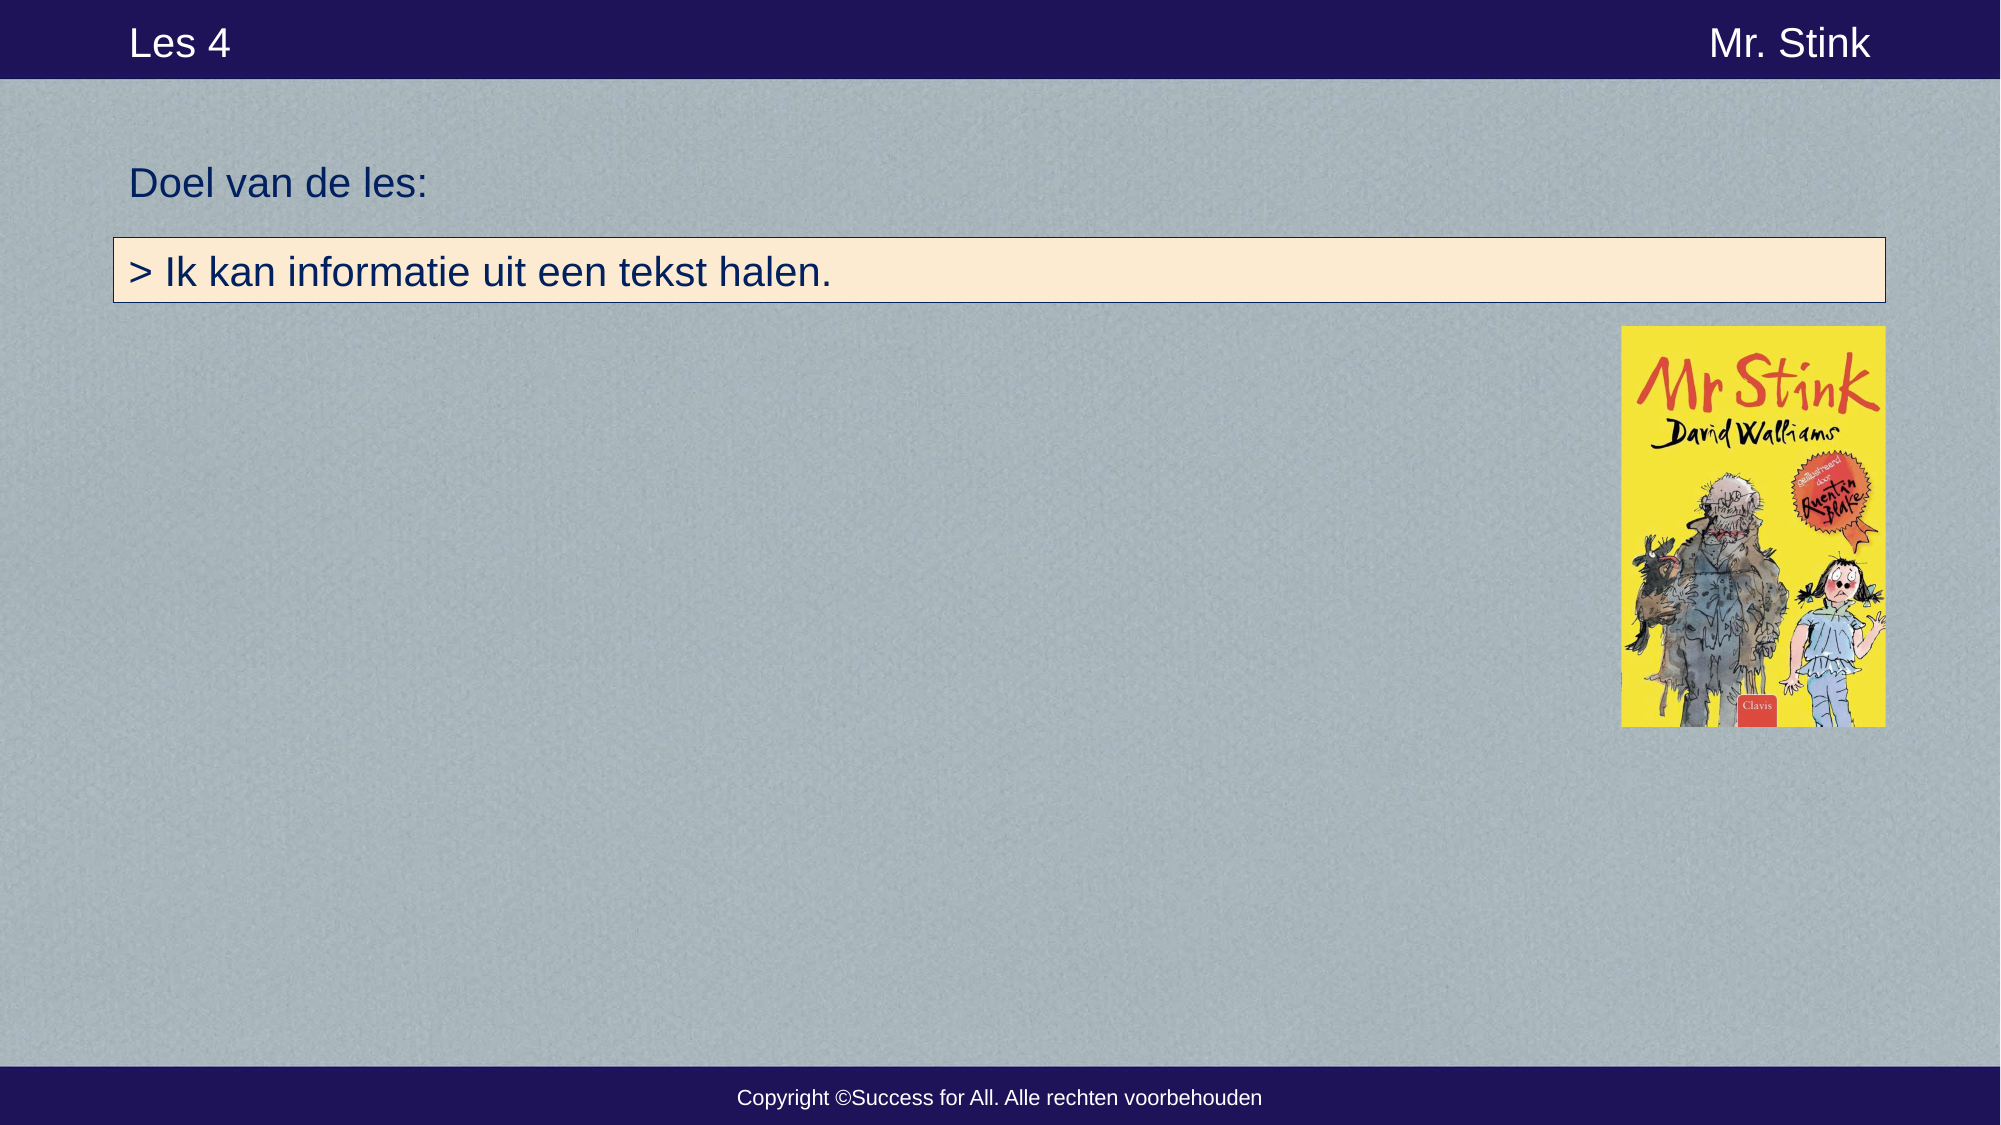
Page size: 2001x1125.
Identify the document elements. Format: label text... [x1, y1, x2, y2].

text_box Doel van de les: [113, 148, 1635, 214]
text_box Mr. Stink [999, 8, 1886, 73]
text_box > Ik kan informatie uit een tekst halen. [113, 237, 1886, 303]
picture [0, 0, 2001, 1125]
text_box Les 4 [114, 8, 354, 73]
text_box Copyright ©Success for All. Alle rechten voorbehouden [0, 1076, 2000, 1125]
